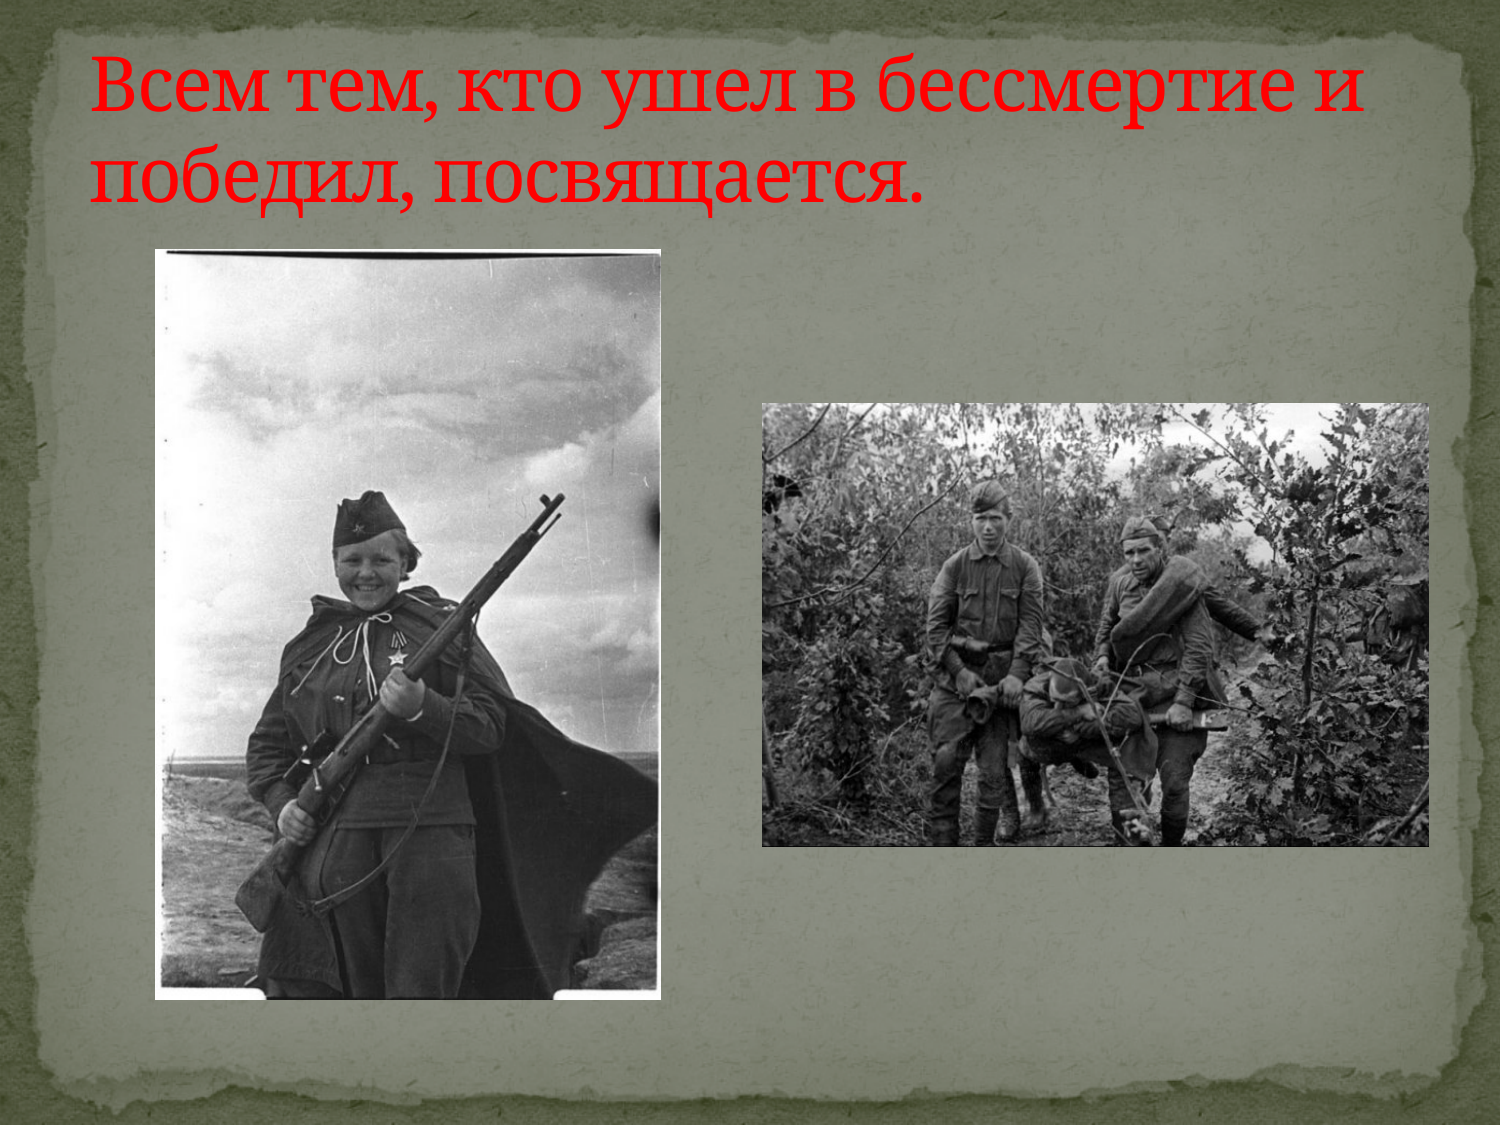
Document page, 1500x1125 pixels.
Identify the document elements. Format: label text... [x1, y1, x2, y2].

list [158, 252, 659, 999]
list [765, 406, 1428, 846]
title Всем тем, кто ушел в бессмертие и победил, посвящается. [74, 24, 1425, 225]
